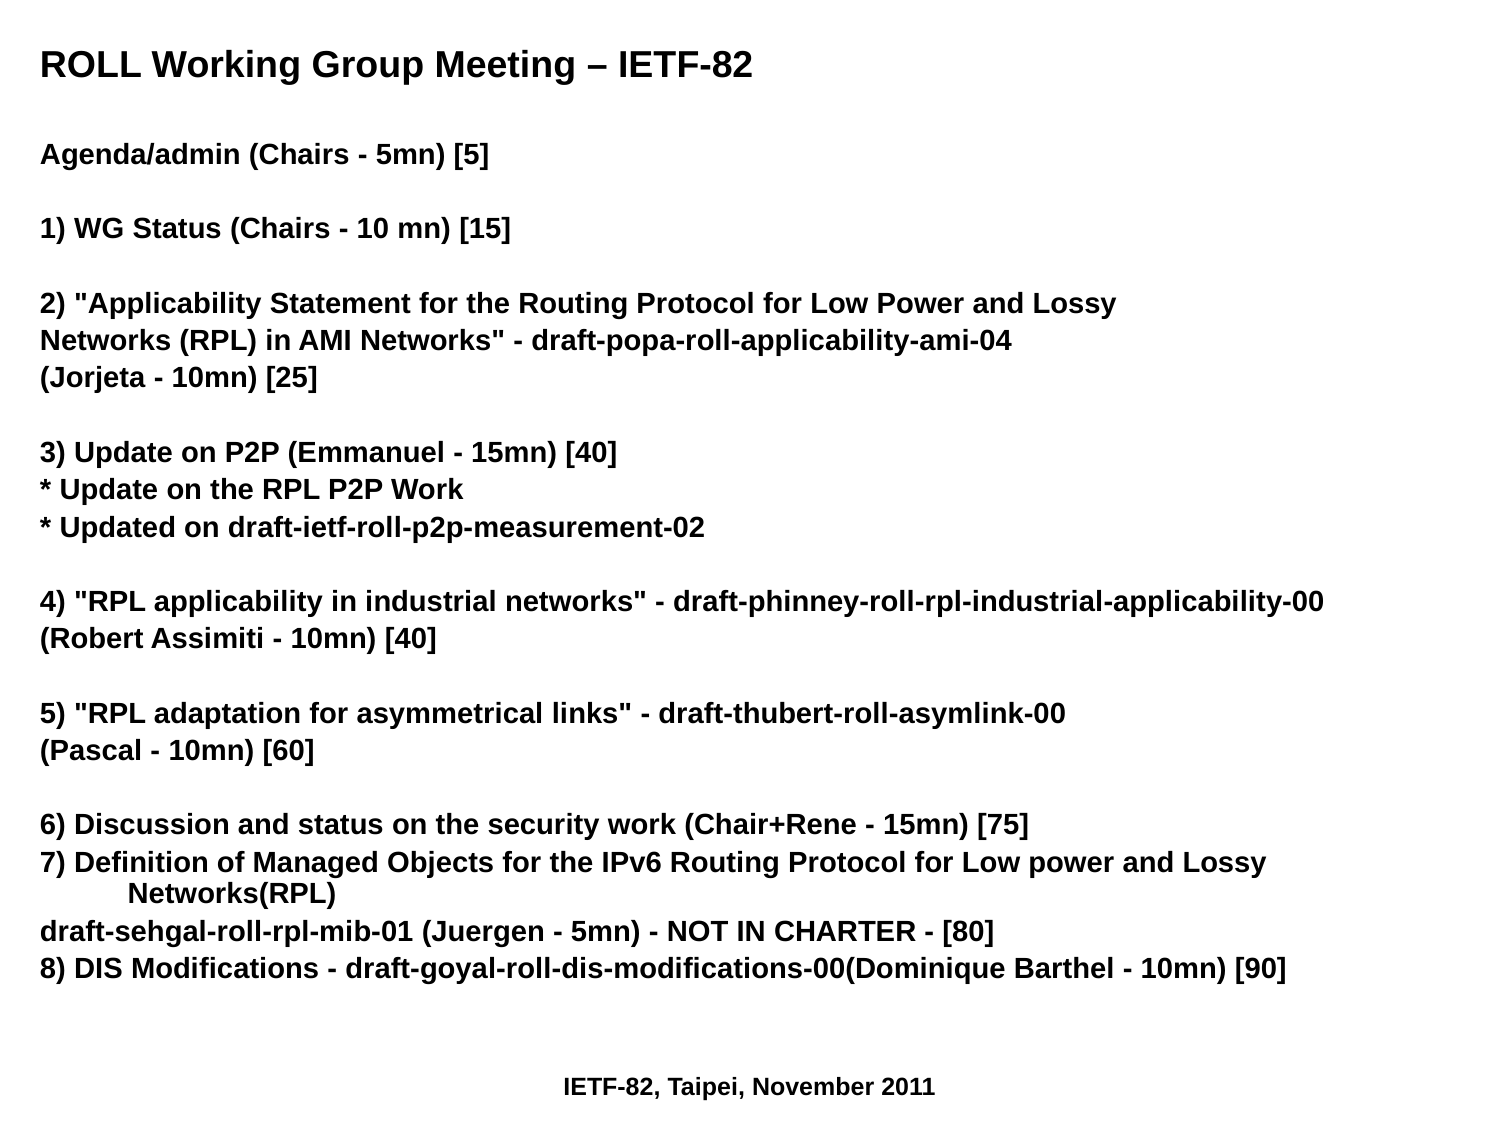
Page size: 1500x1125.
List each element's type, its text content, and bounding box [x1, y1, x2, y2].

footer IETF-82, Taipei, November 2011 [424, 1062, 1075, 1125]
list ROLL Working Group Meeting – IETF-82 Agenda/admin (Chairs - 5mn) [5] 1) WG Status (Chairs - 10 mn) [15] 2) "Applicability Statement for the Routing Protocol for Low Power and Lossy Networks (RPL) in AMI Networks" - draft-popa-roll-applicability-ami-04 (Jorjeta - 10mn) [25] 3) Update on P2P (Emmanuel - 15mn) [40] * Update on the RPL P2P Work * Updated on draft-ietf-roll-p2p-measurement-02 4) "RPL applicability in industrial networks" - draft-phinney-roll-rpl-industrial-applicability-00 (Robert Assimiti - 10mn) [40] 5) "RPL adaptation for asymmetrical links" - draft-thubert-roll-asymlink-00 (Pascal - 10mn) [60] 6) Discussion and status on the security work (Chair+Rene - 15mn) [75] 7) Definition of Managed Objects for the IPv6 Routing Protocol for Low power and Lossy Networks(RPL) draft-sehgal-roll-rpl-mib-01 (Juergen - 5mn) - NOT IN CHARTER - [80] 8) DIS Modifications - draft-goyal-roll-dis-modifications-00(Dominique Barthel - 10mn) [90] [24, 37, 1500, 938]
